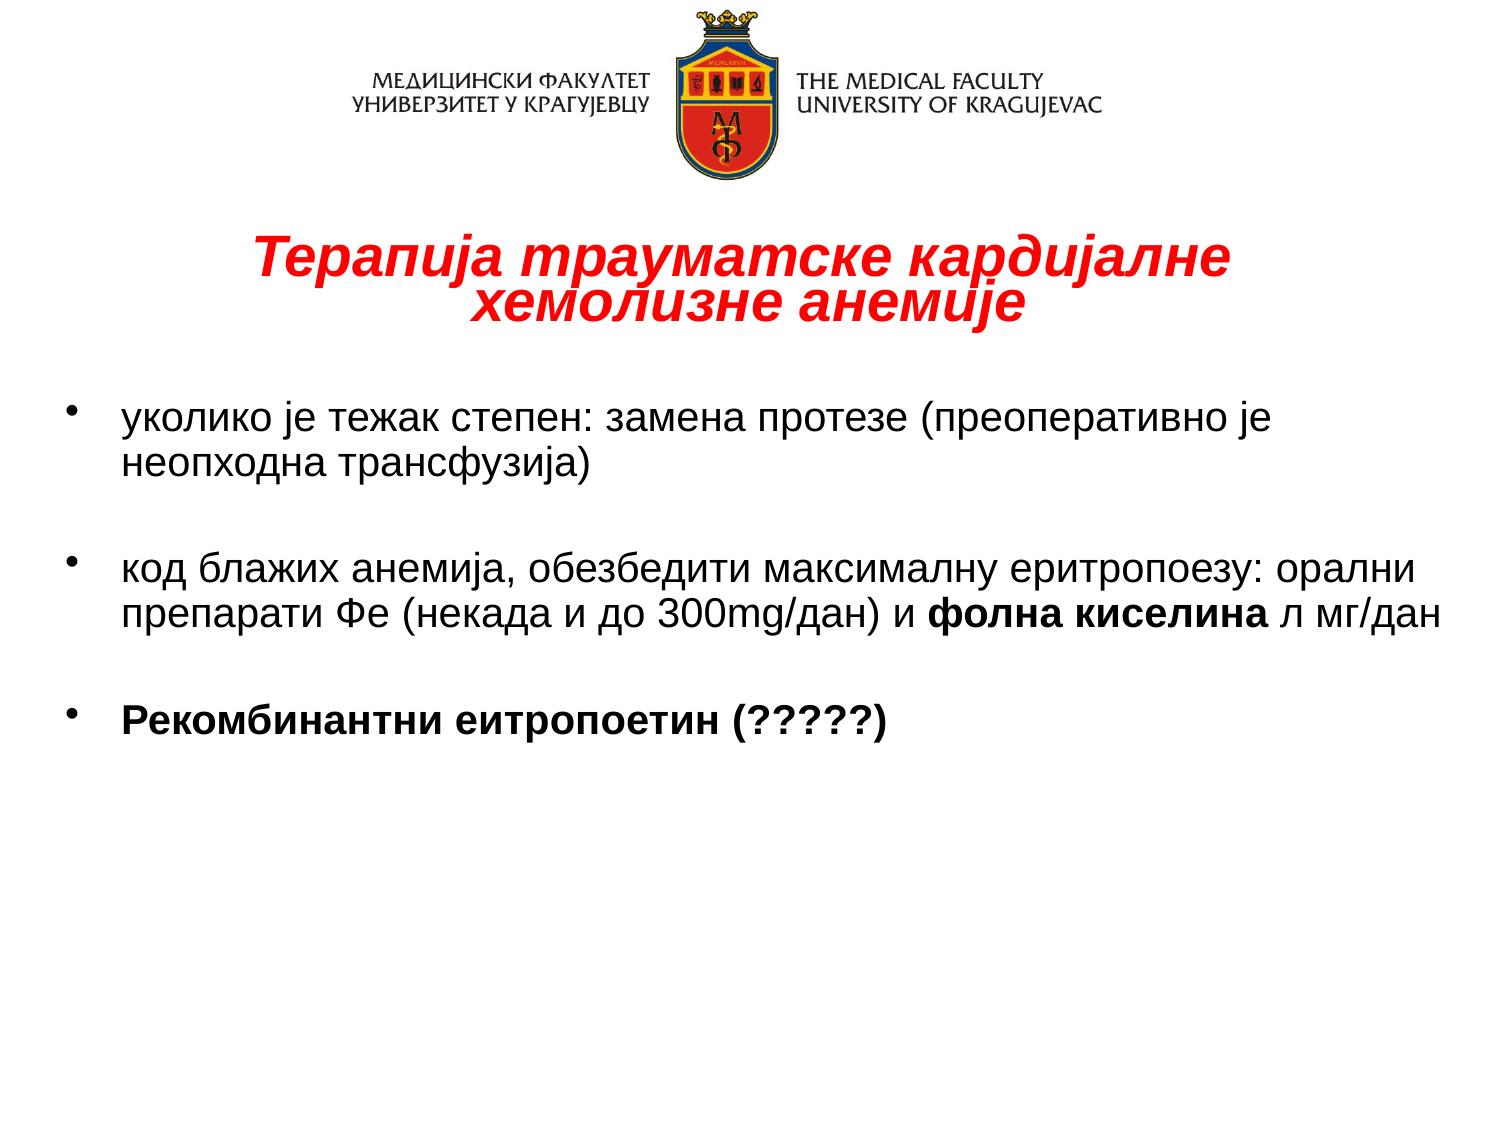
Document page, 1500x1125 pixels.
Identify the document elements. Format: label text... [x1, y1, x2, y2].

list уколико је тежак степен: замена протезе (преоперативно је неопходна трансфузија) код блажих анемија, обезбедити максималну еритропоезу: орални препарати Фе (некада и до 300mg/дан) и фолна киселина л мг/дан Рекомбинантни еитропоетин (?????) [49, 387, 1500, 1125]
title Терапија трауматске кардијалне хемолизне анемије [0, 172, 1500, 398]
picture [328, 0, 1125, 172]
